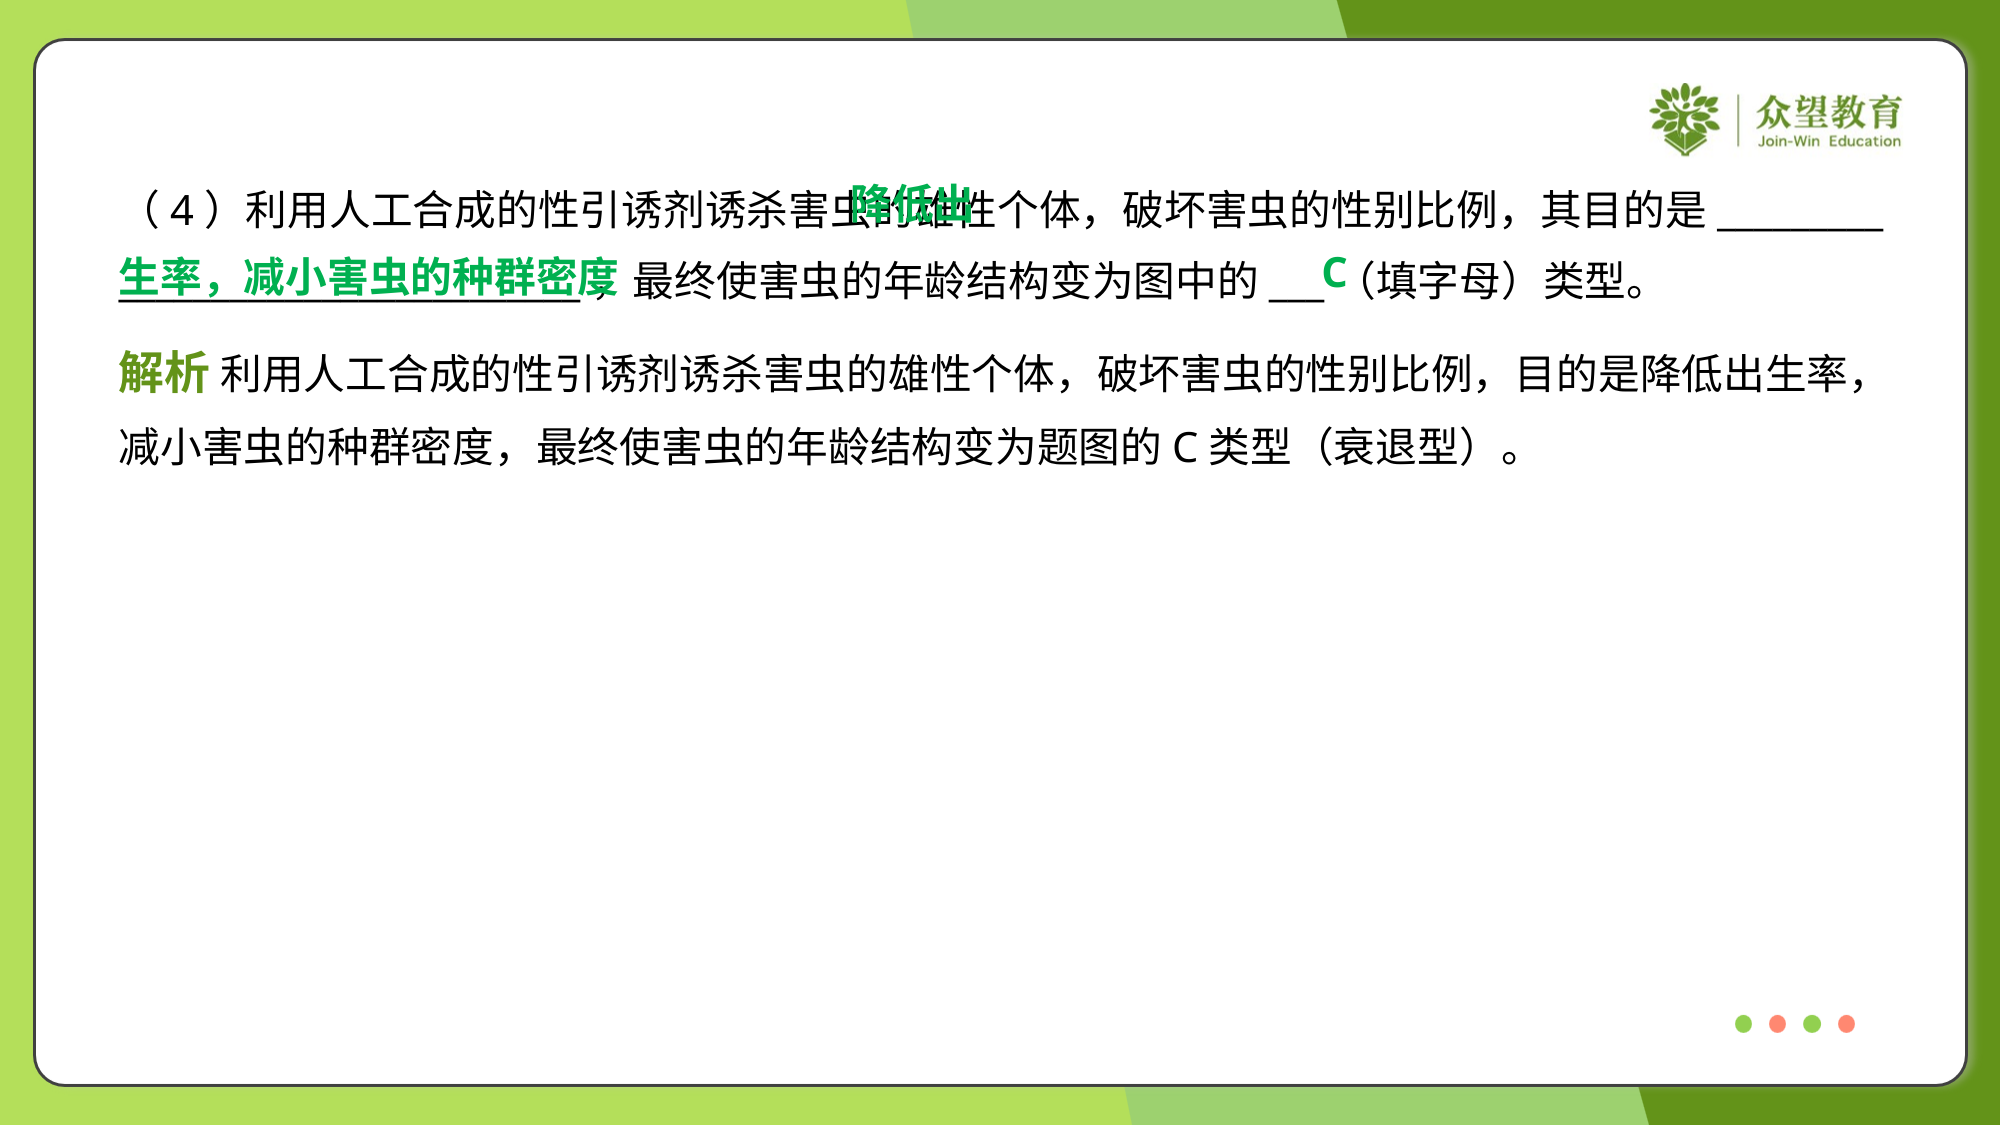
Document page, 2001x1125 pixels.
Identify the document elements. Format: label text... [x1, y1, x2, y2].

text_box （4）利用人工合成的性引诱剂诱杀害虫的雄性个体，破坏害虫的性别比例，其目的是_________ _________________________，最终使害虫的年龄结构变为图中的___（填字母）类型。 [118, 158, 1883, 298]
picture [0, 0, 2000, 1125]
text_box 降低出 生率，减小害虫的种群密度 [118, 152, 1882, 294]
text_box C [1305, 224, 1364, 289]
text_box 解析 利用人工合成的性引诱剂诱杀害虫的雄性个体，破坏害虫的性别比例，目的是降低出生率， 减小害虫的种群密度，最终使害虫的年龄结构变为题图的C类型（衰退型）。 [118, 314, 1883, 464]
